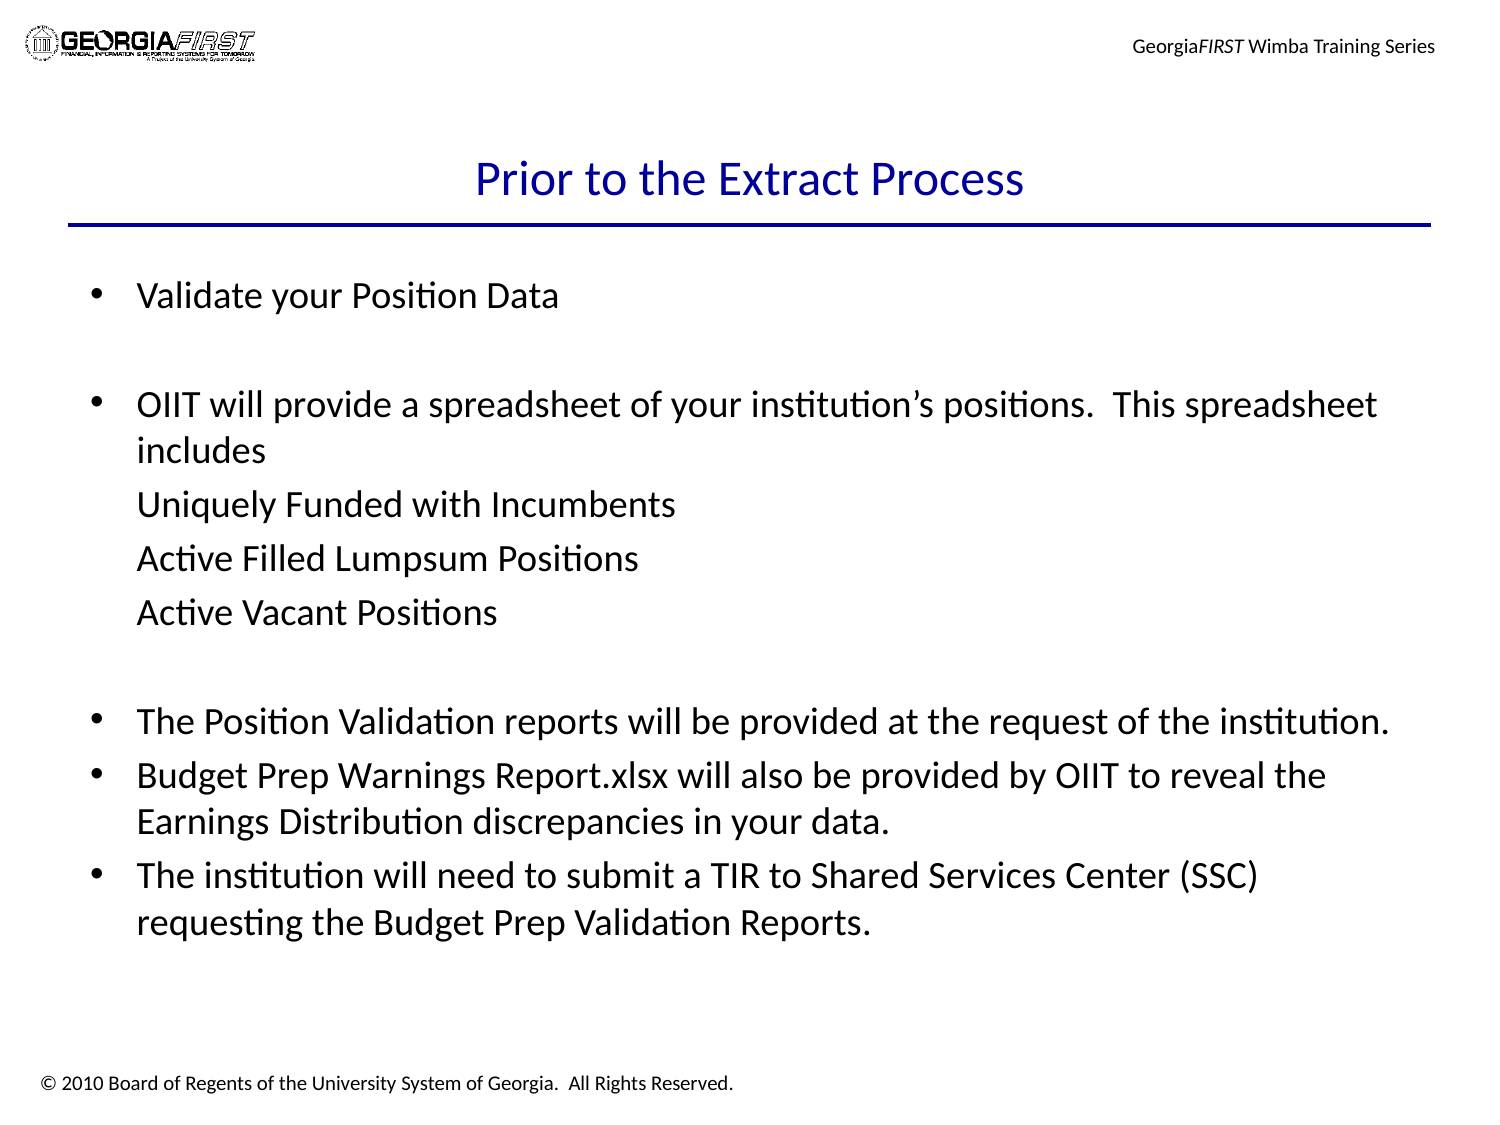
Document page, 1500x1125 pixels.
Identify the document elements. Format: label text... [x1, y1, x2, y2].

picture [24, 24, 255, 63]
title Prior to the Extract Process [75, 87, 1425, 262]
list Validate your Position Data OIIT will provide a spreadsheet of your institution’s positions. This spreadsheet includes Uniquely Funded with Incumbents Active Filled Lumpsum Positions Active Vacant Positions The Position Validation reports will be provided at the request of the institution. Budget Prep Warnings Report.xlsx will also be provided by OIIT to reveal the Earnings Distribution discrepancies in your data. The institution will need to submit a TIR to Shared Services Center (SSC) requesting the Budget Prep Validation Reports. [75, 262, 1425, 1005]
